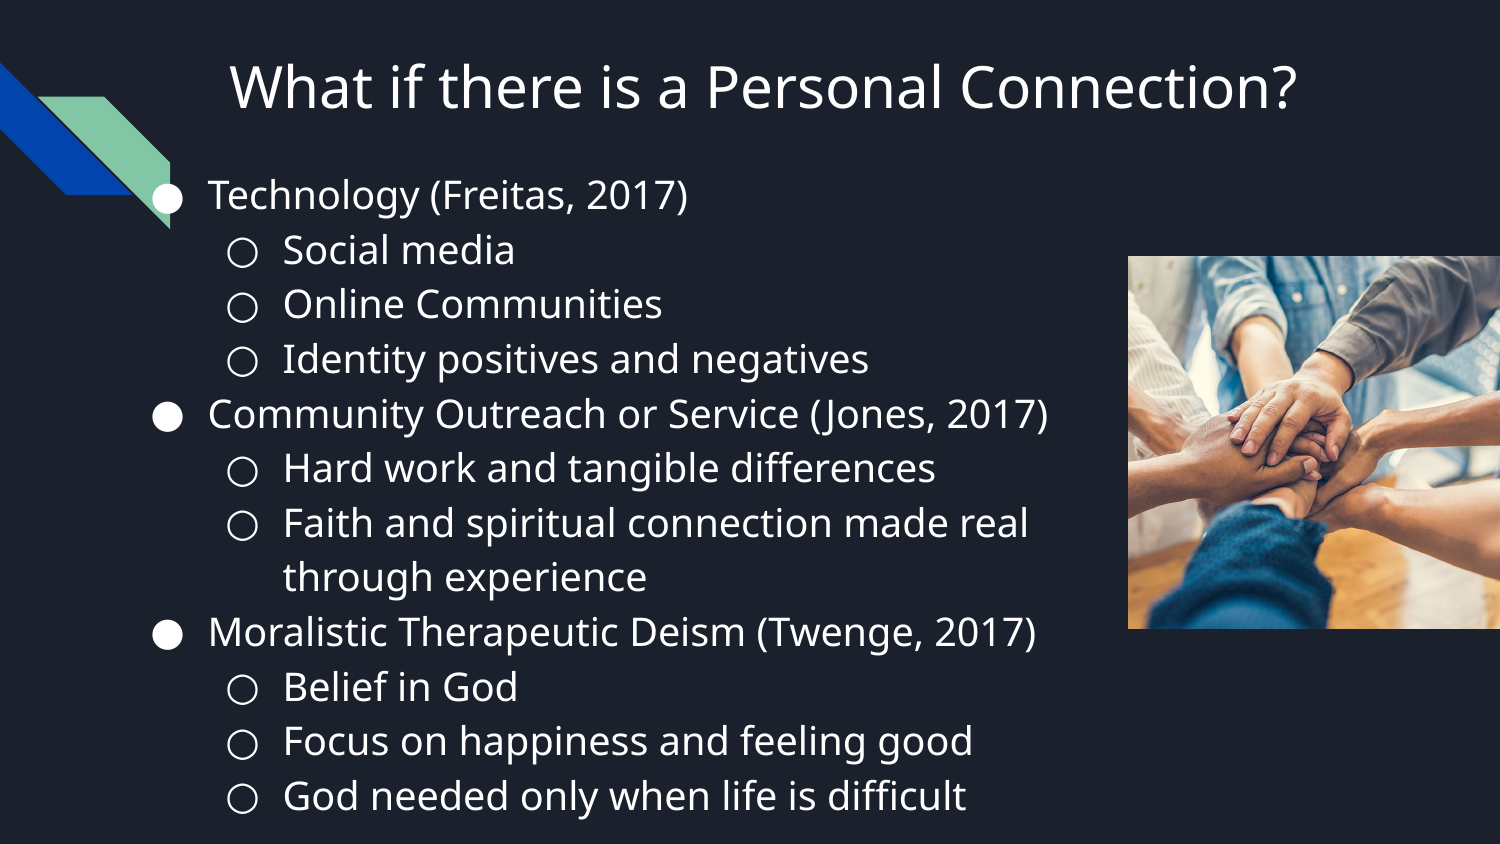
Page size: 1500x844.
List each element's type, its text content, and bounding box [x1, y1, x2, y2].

picture [1127, 256, 1500, 629]
title What if there is a Personal Connection? [214, 34, 1435, 185]
list Technology (Freitas, 2017) Social media Online Communities Identity positives and negatives Community Outreach or Service (Jones, 2017) Hard work and tangible differences Faith and spiritual connection made real through experience Moralistic Therapeutic Deism (Twenge, 2017) Belief in God Focus on happiness and feeling good God needed only when life is difficult [117, 148, 1149, 738]
